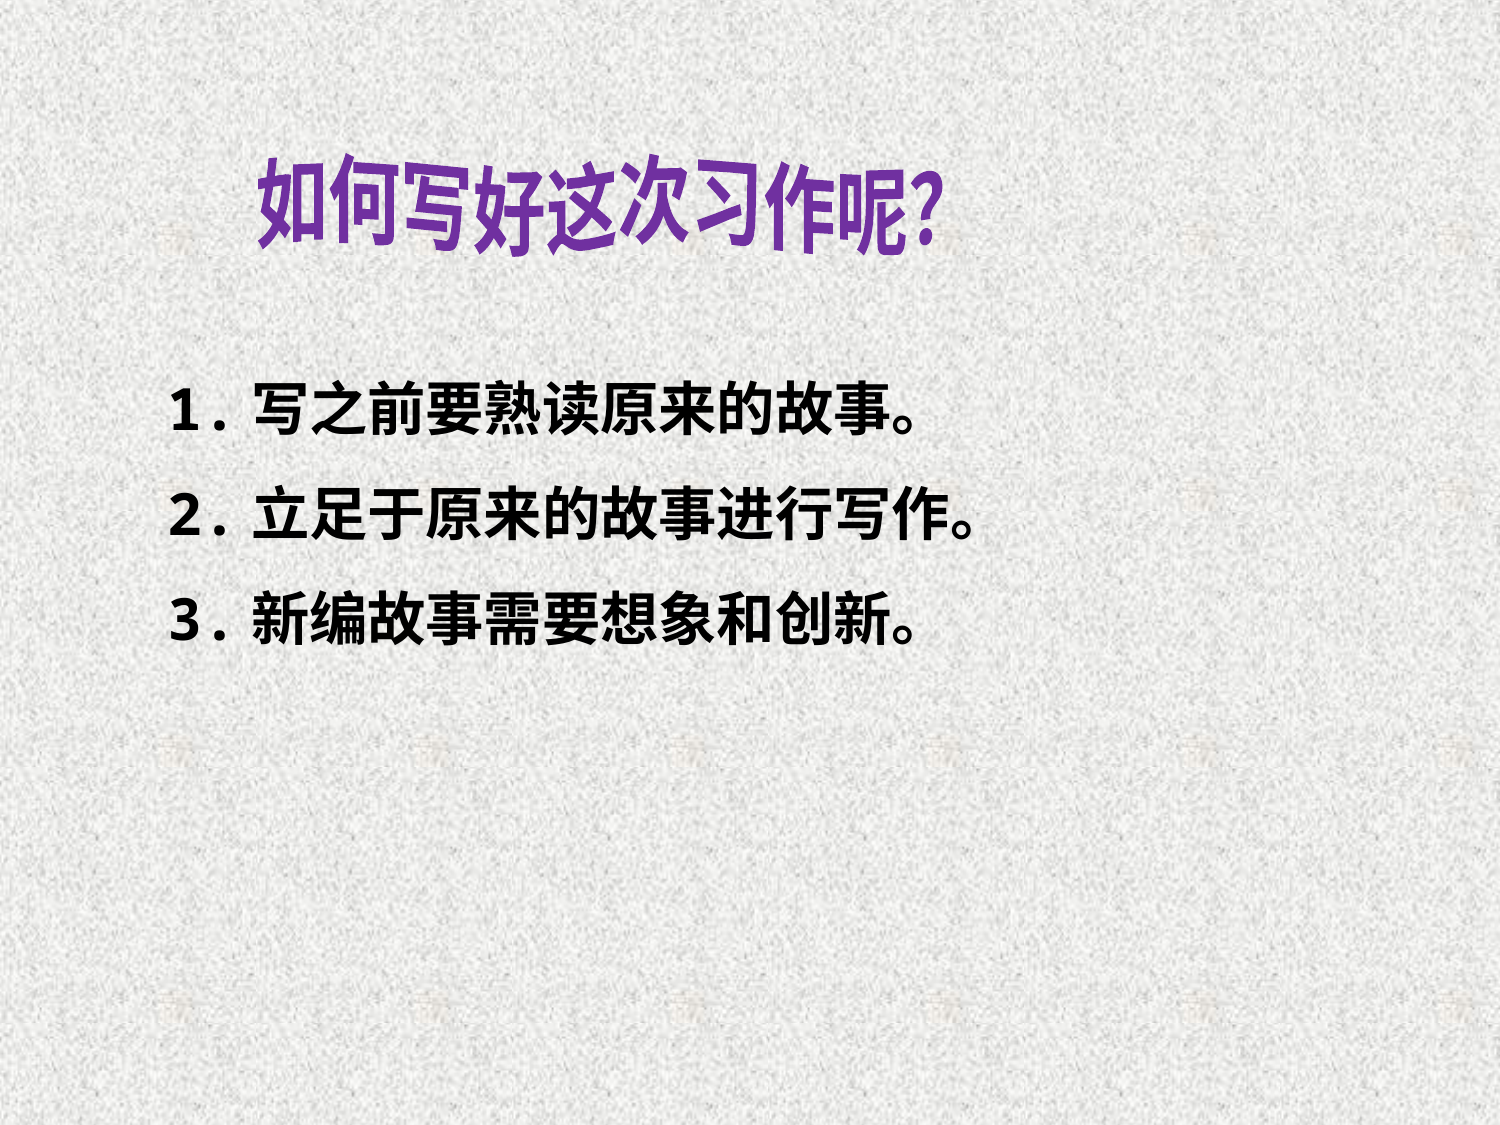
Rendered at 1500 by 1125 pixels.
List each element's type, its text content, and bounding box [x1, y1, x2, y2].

picture [0, 0, 1500, 1125]
text_box 1.写之前要熟读原来的故事。 2.立足于原来的故事进行写作。 3.新编故事需要想象和创新。 [152, 329, 1196, 660]
